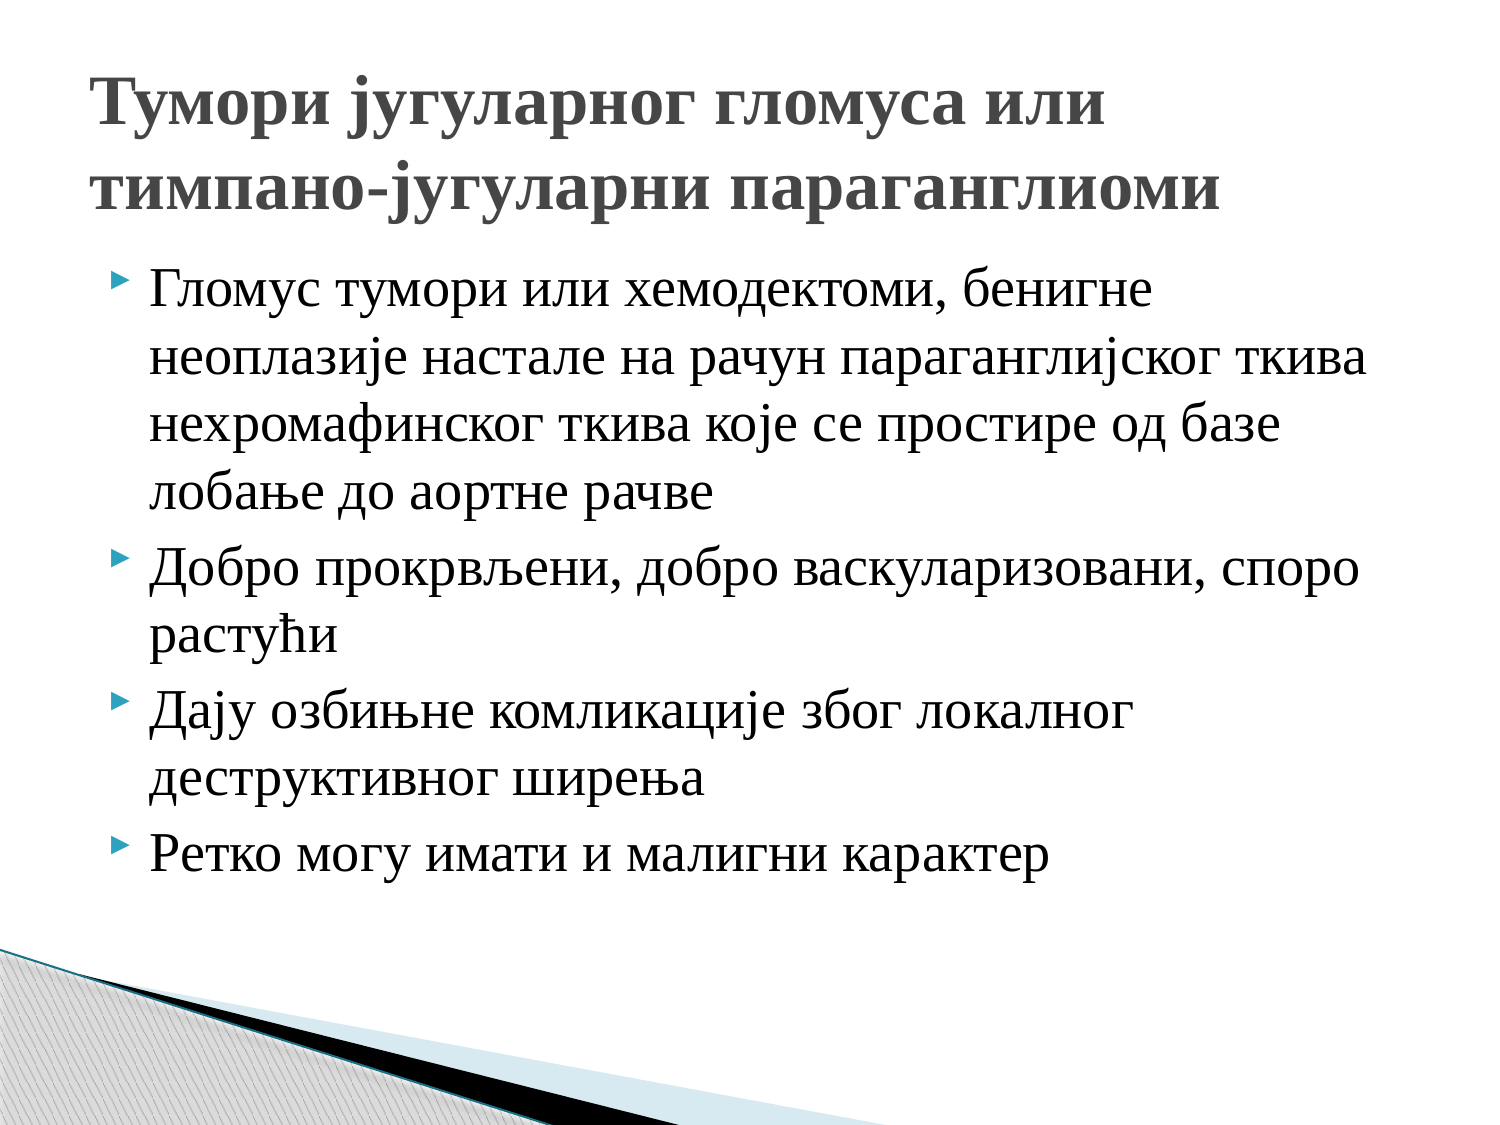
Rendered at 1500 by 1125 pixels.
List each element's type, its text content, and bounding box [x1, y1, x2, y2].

list Гломус тумори или хемодектоми, бенигне неоплазије настале на рачун параганглијског ткива нехромафинског ткива које се простире од базе лобање до аортне рачве Добро прокрвљени, добро васкуларизовани, споро растући Дају озбињне комликације због локалног деструктивног ширења Ретко могу имати и малигни карактер [74, 242, 1426, 986]
title Тумори југуларног гломуса или тимпано-југуларни параганглиоми [75, 45, 1425, 233]
